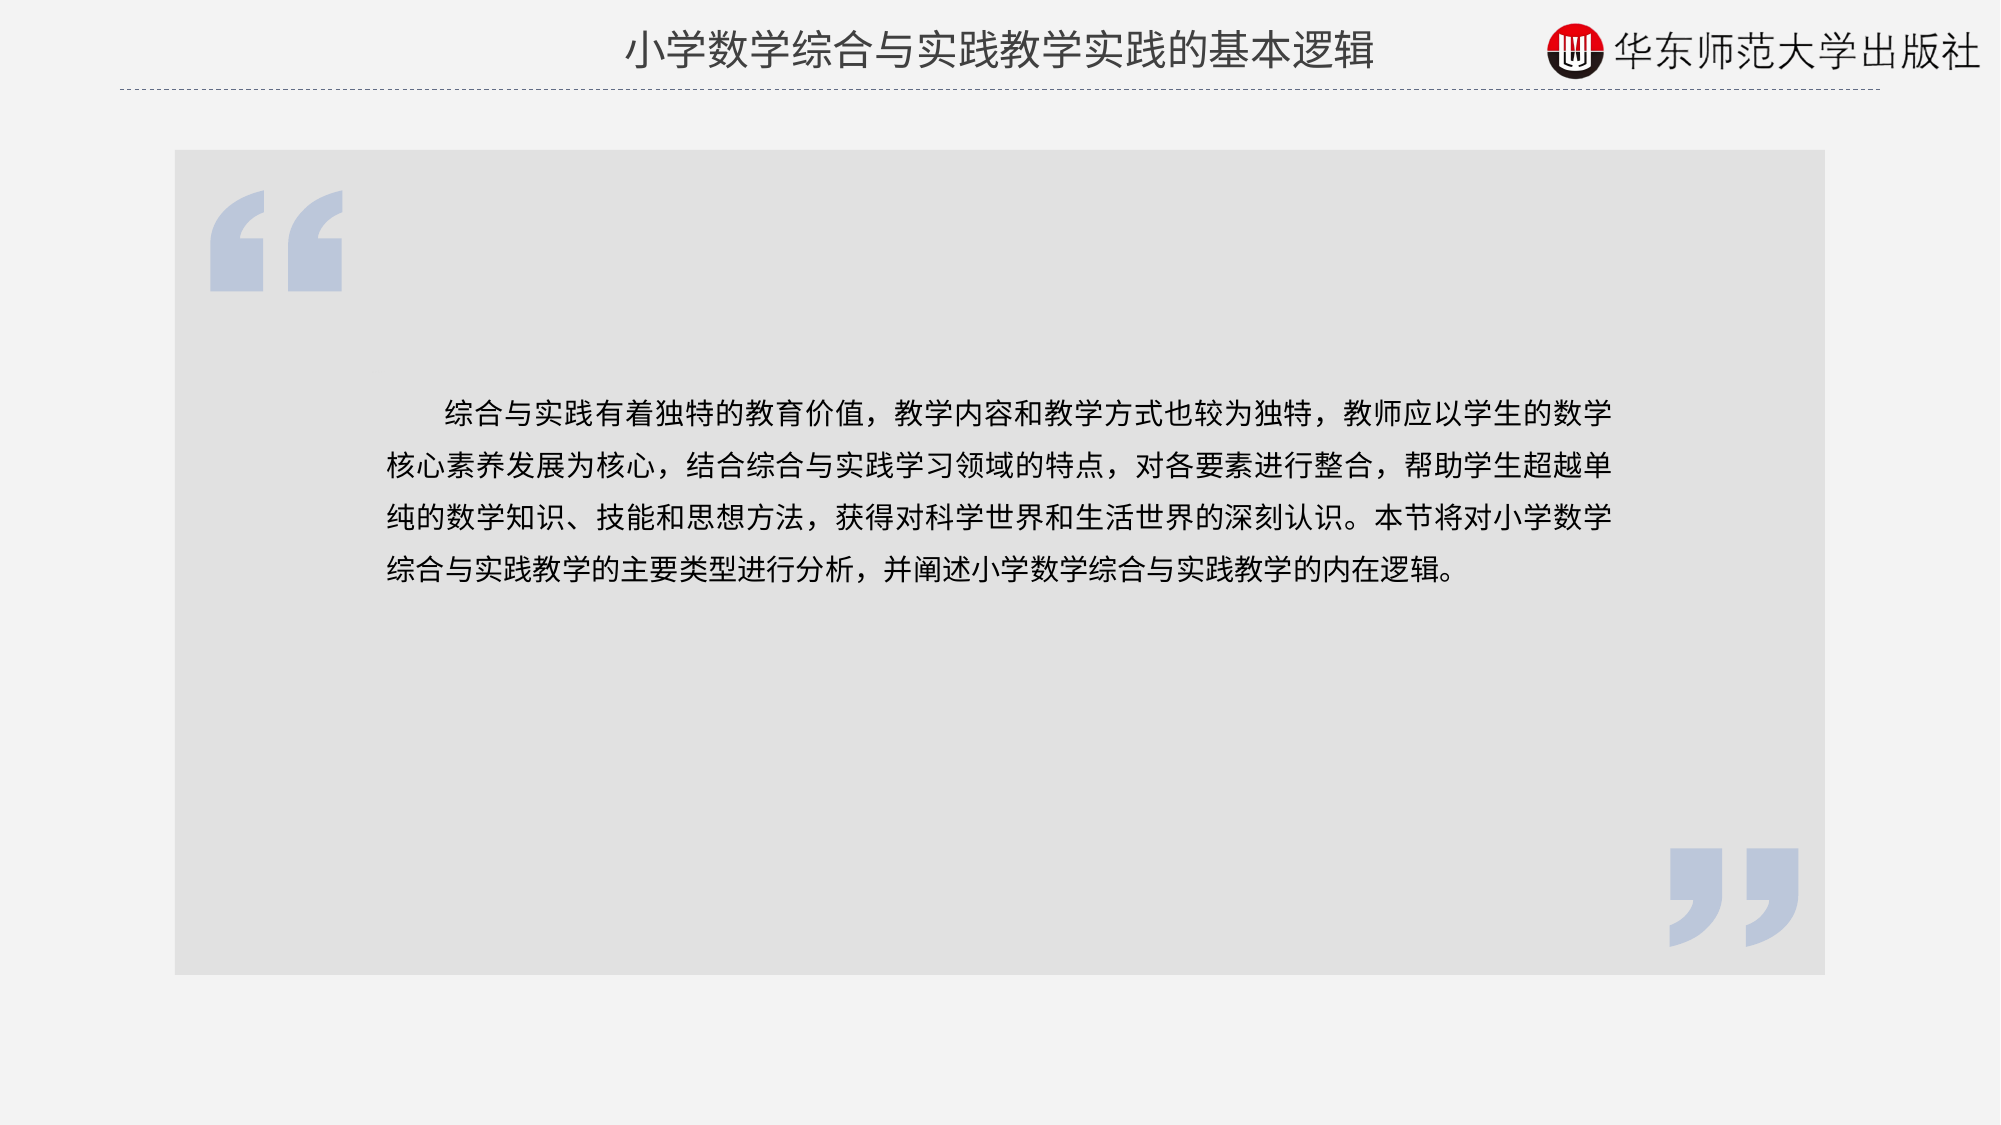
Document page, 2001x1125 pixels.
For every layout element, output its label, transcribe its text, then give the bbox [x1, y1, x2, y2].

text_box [1536, 13, 1989, 83]
text_box [1744, 847, 1800, 949]
text_box 综合与实践有着独特的教育价值，教学内容和教学方式也较为独特，教师应以学生的数学核心素养发展为核心，结合综合与实践学习领域的特点，对各要素进行整合，帮助学生超越单纯的数学知识、技能和思想方法，获得对科学世界和生活世界的深刻认识。本节将对小学数学综合与实践教学的主要类型进行分析，并阐述小学数学综合与实践教学的内在逻辑。 [371, 370, 1629, 594]
text_box [209, 189, 265, 293]
text_box [1668, 847, 1724, 949]
text_box [287, 189, 344, 293]
text_box 小学数学综合与实践教学实践的基本逻辑 [619, 23, 1381, 74]
text_box [174, 149, 1826, 976]
